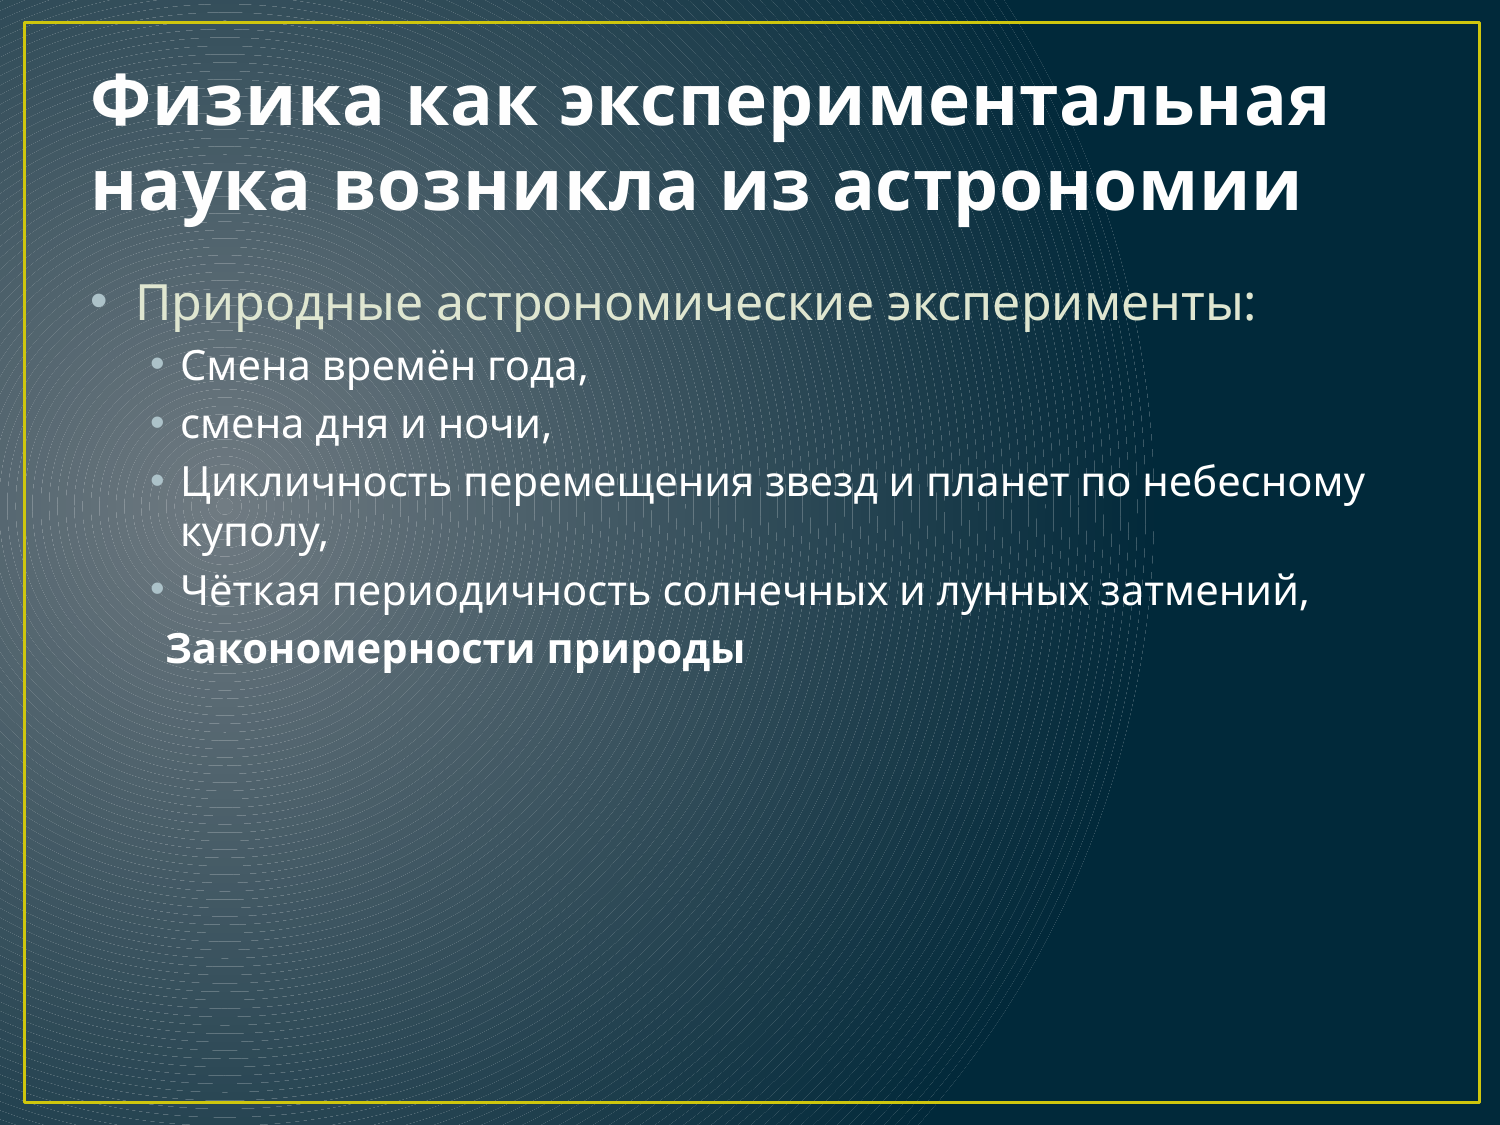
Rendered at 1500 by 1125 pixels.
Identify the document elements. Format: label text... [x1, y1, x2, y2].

title Физика как экспериментальная наука возникла из астрономии [75, 45, 1425, 233]
list Природные астрономические эксперименты: Смена времён года, смена дня и ночи, Цикличность перемещения звезд и планет по небесному куполу, Чёткая периодичность солнечных и лунных затмений, Закономерности природы [75, 262, 1425, 1005]
